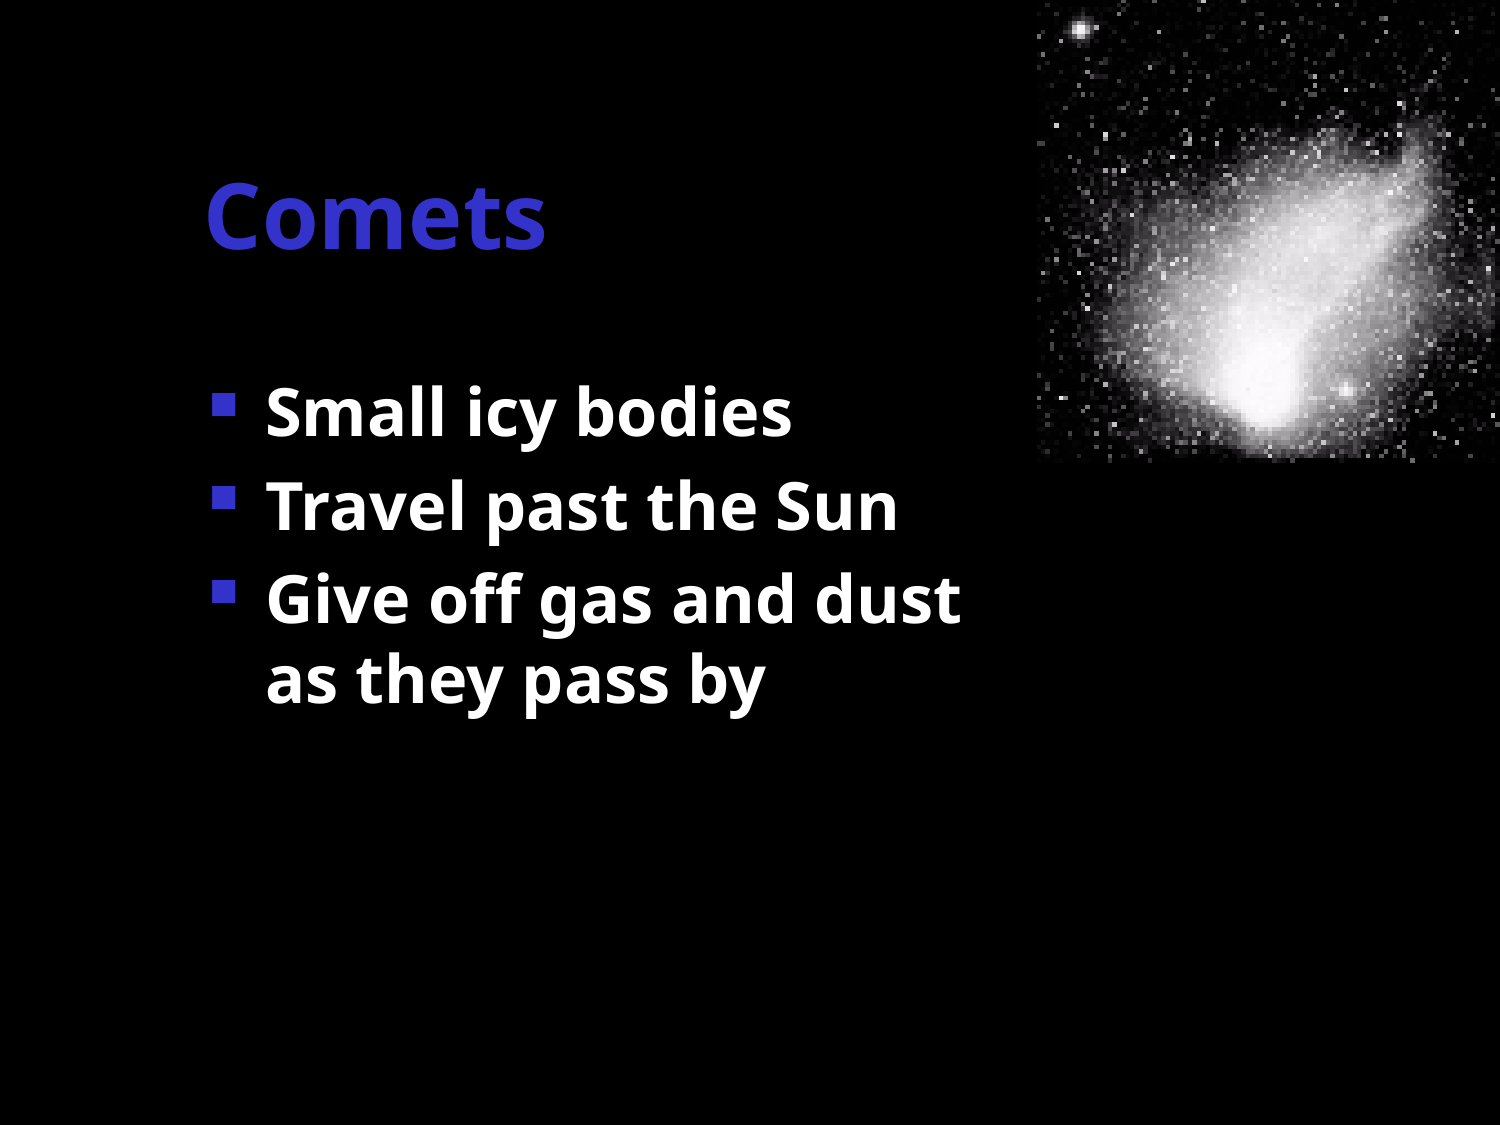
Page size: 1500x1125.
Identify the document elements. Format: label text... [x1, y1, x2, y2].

title Comets [188, 34, 1032, 276]
list Small icy bodies Travel past the Sun Give off gas and dust as they pass by [193, 362, 1026, 1007]
picture [1037, 0, 1500, 463]
